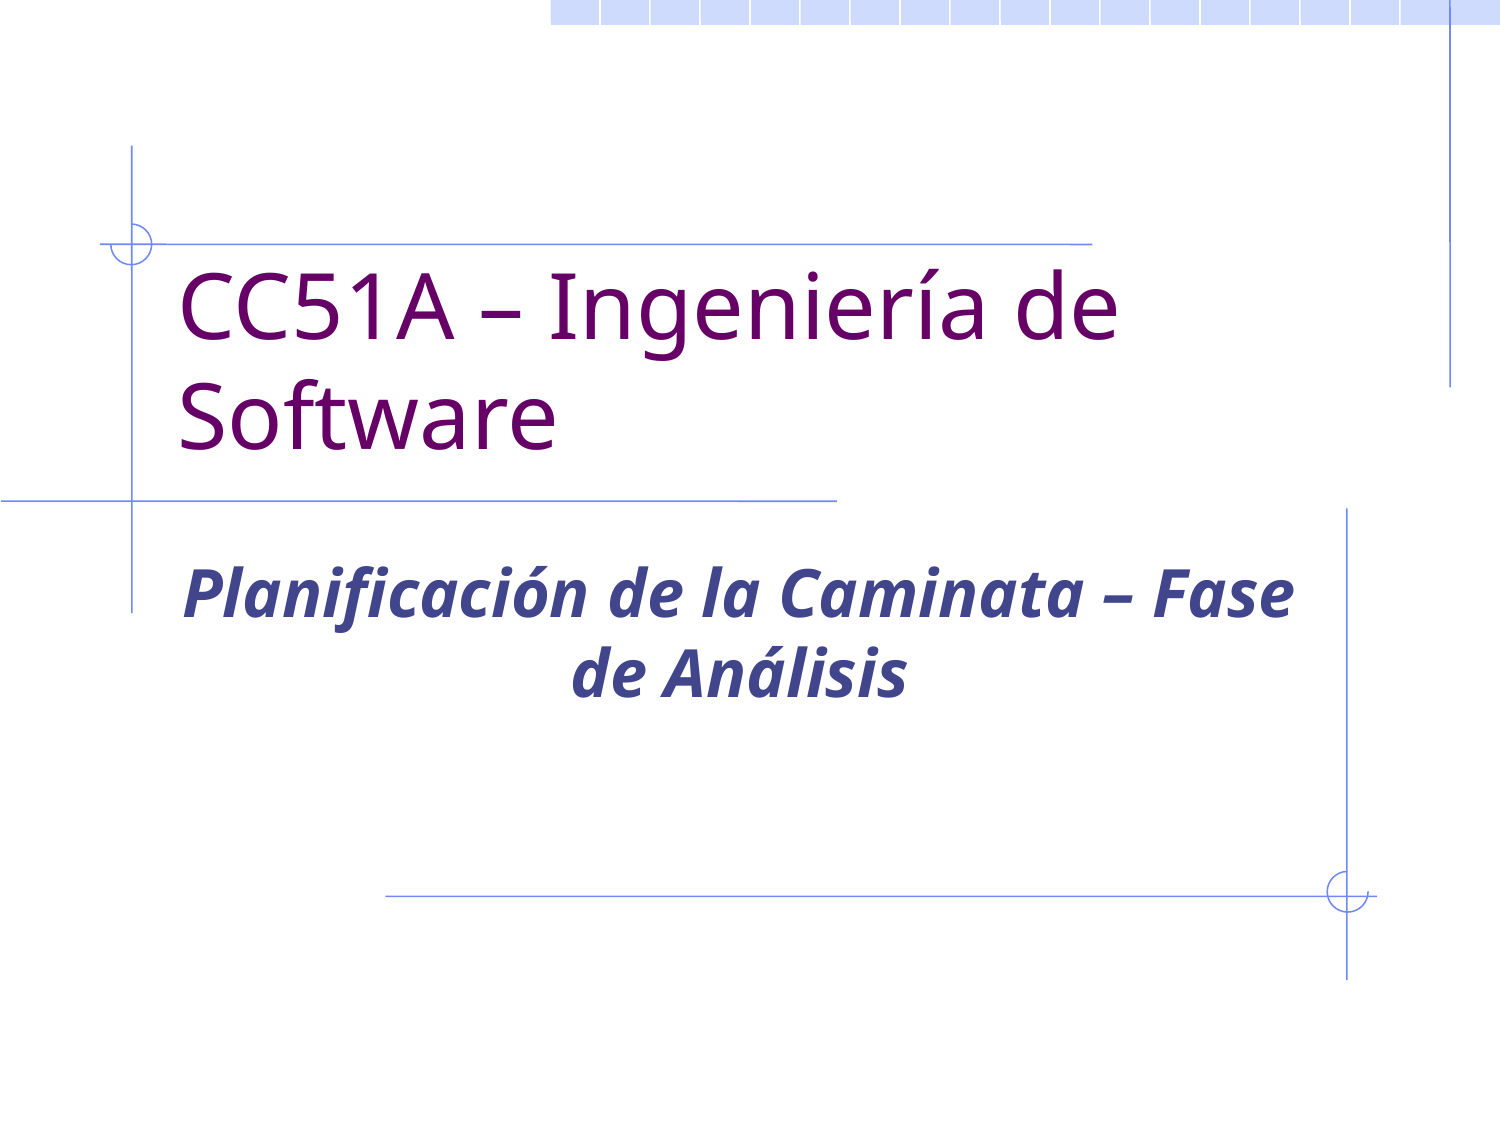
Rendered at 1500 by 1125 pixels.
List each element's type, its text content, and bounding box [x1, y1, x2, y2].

subtitle Planificación de la Caminata – Fase de Análisis [162, 542, 1317, 648]
subtitle Planificación de la Caminata – Fase de Análisis [162, 649, 1317, 693]
title CC51A – Ingeniería de Software [162, 287, 1438, 476]
